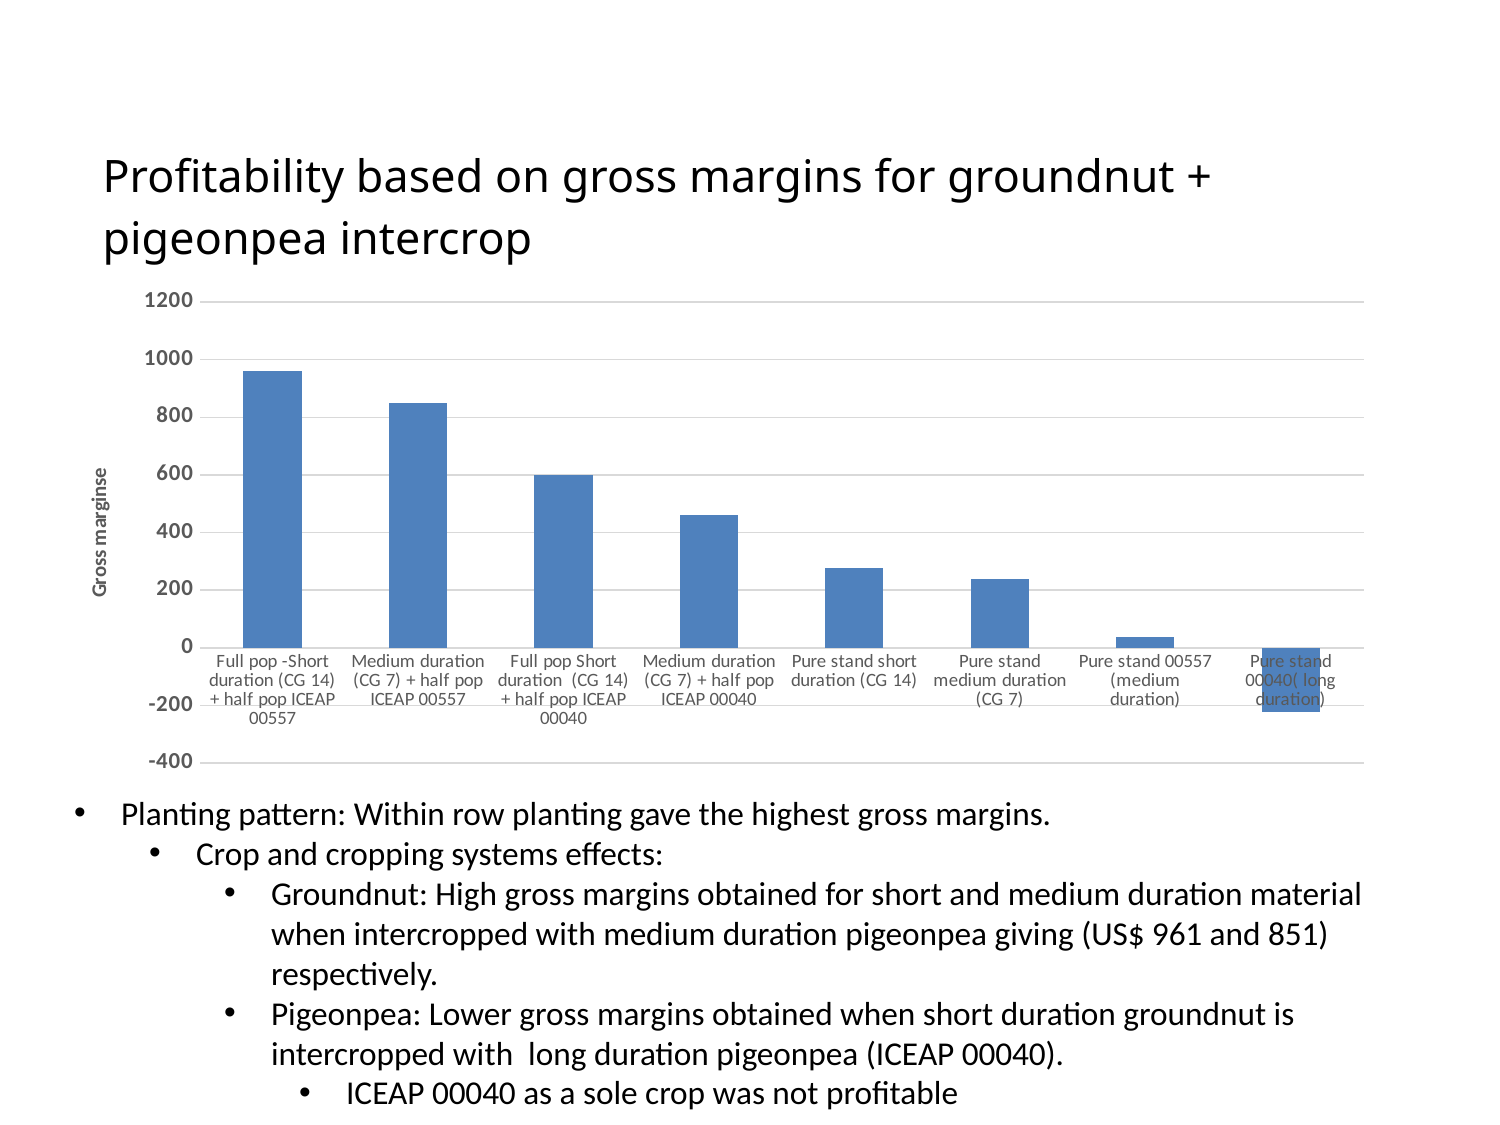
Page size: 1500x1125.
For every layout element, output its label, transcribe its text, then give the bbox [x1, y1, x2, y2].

text_box Planting pattern: Within row planting gave the highest gross margins. Crop and cropping systems effects: Groundnut: High gross margins obtained for short and medium duration material when intercropped with medium duration pigeonpea giving (US$ 961 and 851) respectively. Pigeonpea: Lower gross margins obtained when short duration groundnut is intercropped with long duration pigeonpea (ICEAP 00040). ICEAP 00040 as a sole crop was not profitable [59, 784, 1461, 1119]
chart [57, 280, 1391, 786]
subtitle Profitability based on gross margins for groundnut + pigeonpea intercrop [87, 137, 1325, 275]
